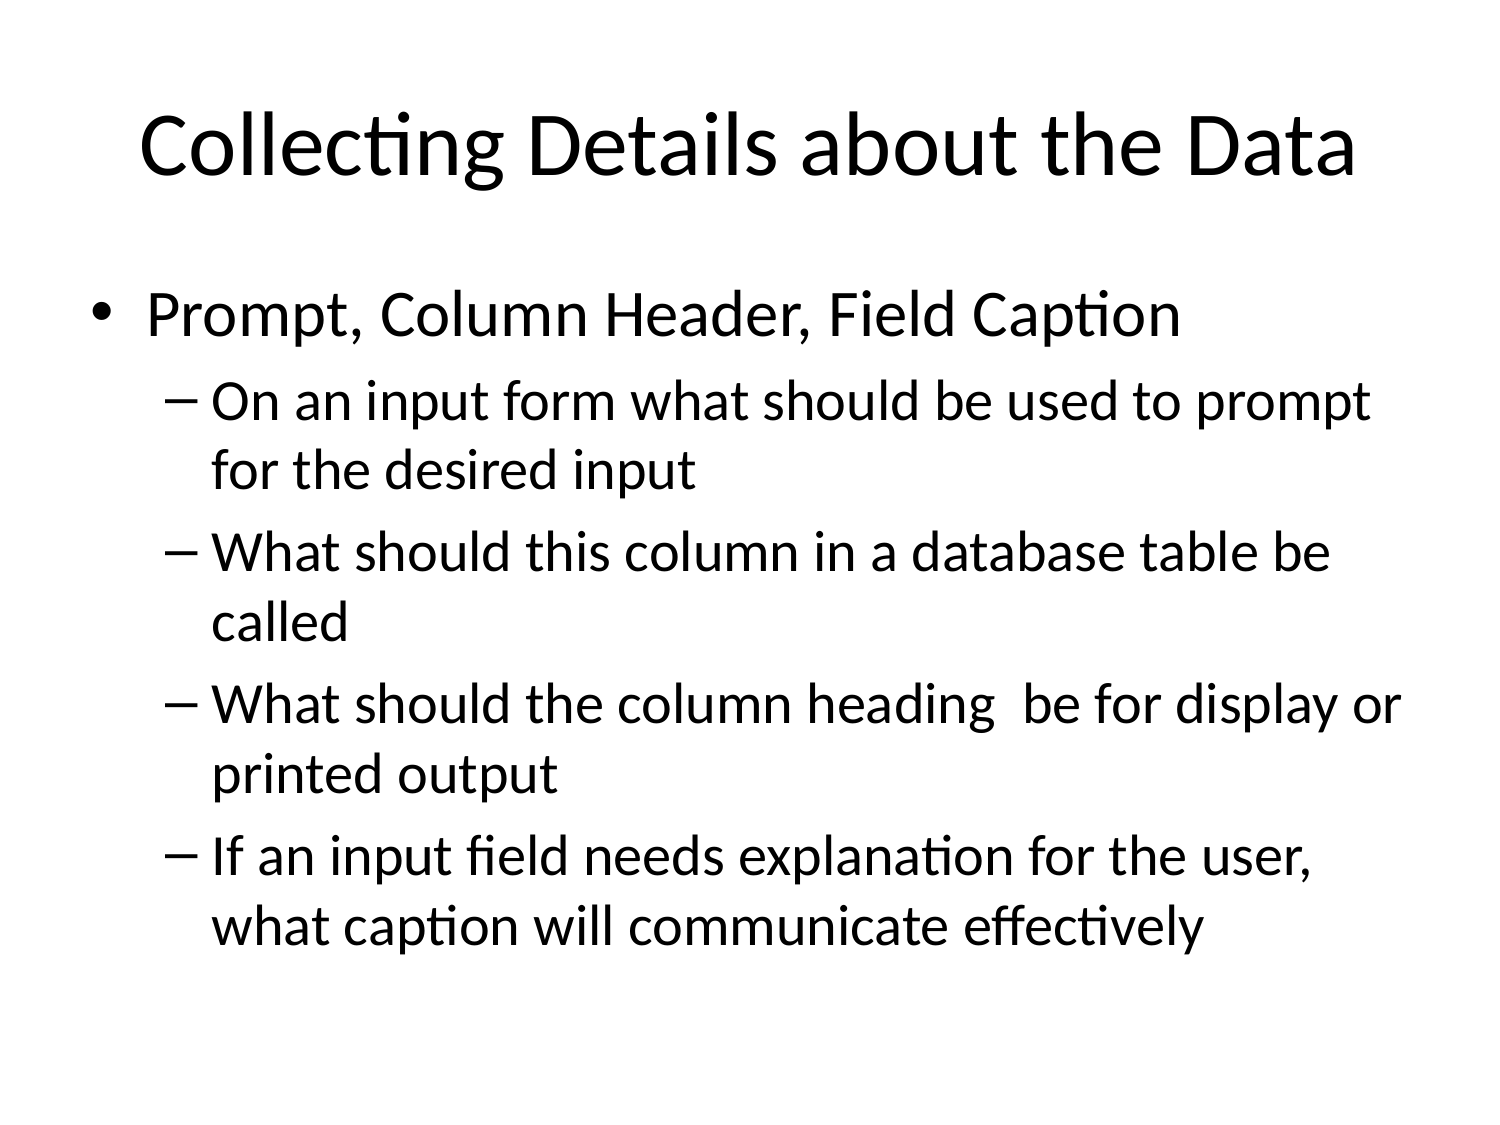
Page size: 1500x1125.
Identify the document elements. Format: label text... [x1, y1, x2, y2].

list Prompt, Column Header, Field Caption On an input form what should be used to prompt for the desired input What should this column in a database table be called What should the column heading be for display or printed output If an input field needs explanation for the user, what caption will communicate effectively [75, 262, 1425, 1005]
title Collecting Details about the Data [75, 45, 1425, 233]
